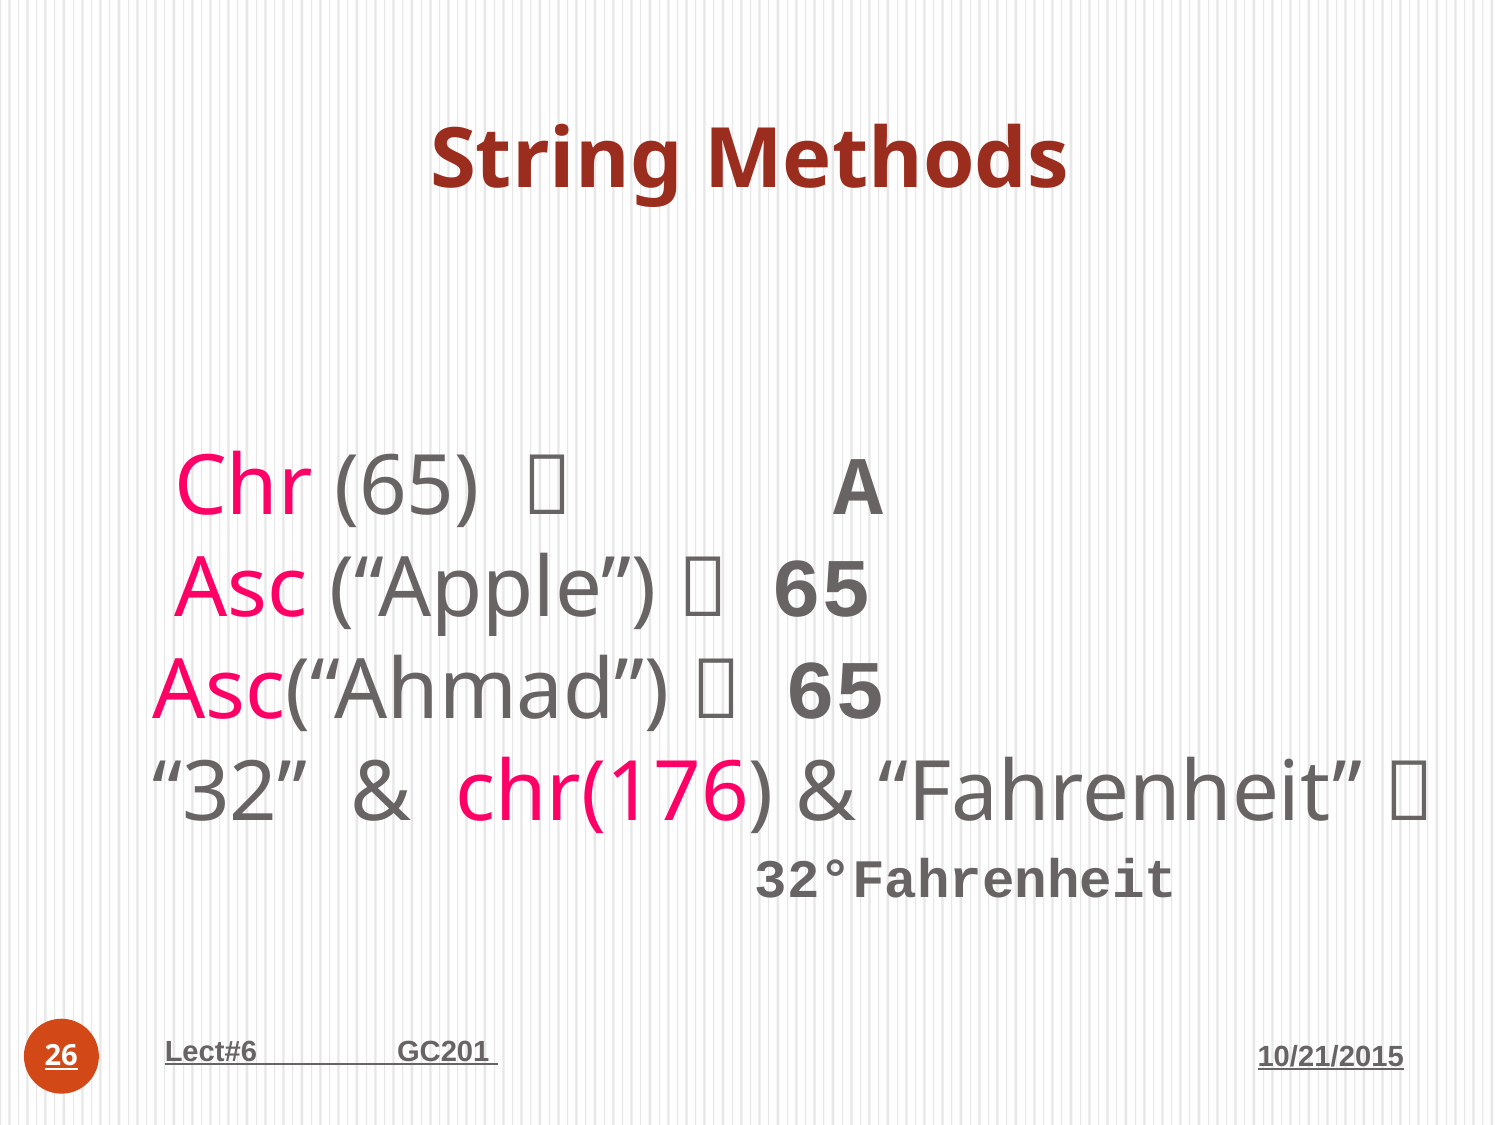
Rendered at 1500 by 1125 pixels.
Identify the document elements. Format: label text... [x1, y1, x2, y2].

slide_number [1012, 1015, 1419, 1094]
title String Methods [74, 37, 1426, 279]
footer Lect#6 GC201 [150, 1012, 800, 1088]
subtitle Chr (65)  A Asc (“Apple”)  65 Asc(“Ahmad”)  65 “32” & chr(176) & “Fahrenheit”  32°Fahrenheit [137, 287, 1451, 951]
slide_number 26 [23, 1018, 99, 1094]
